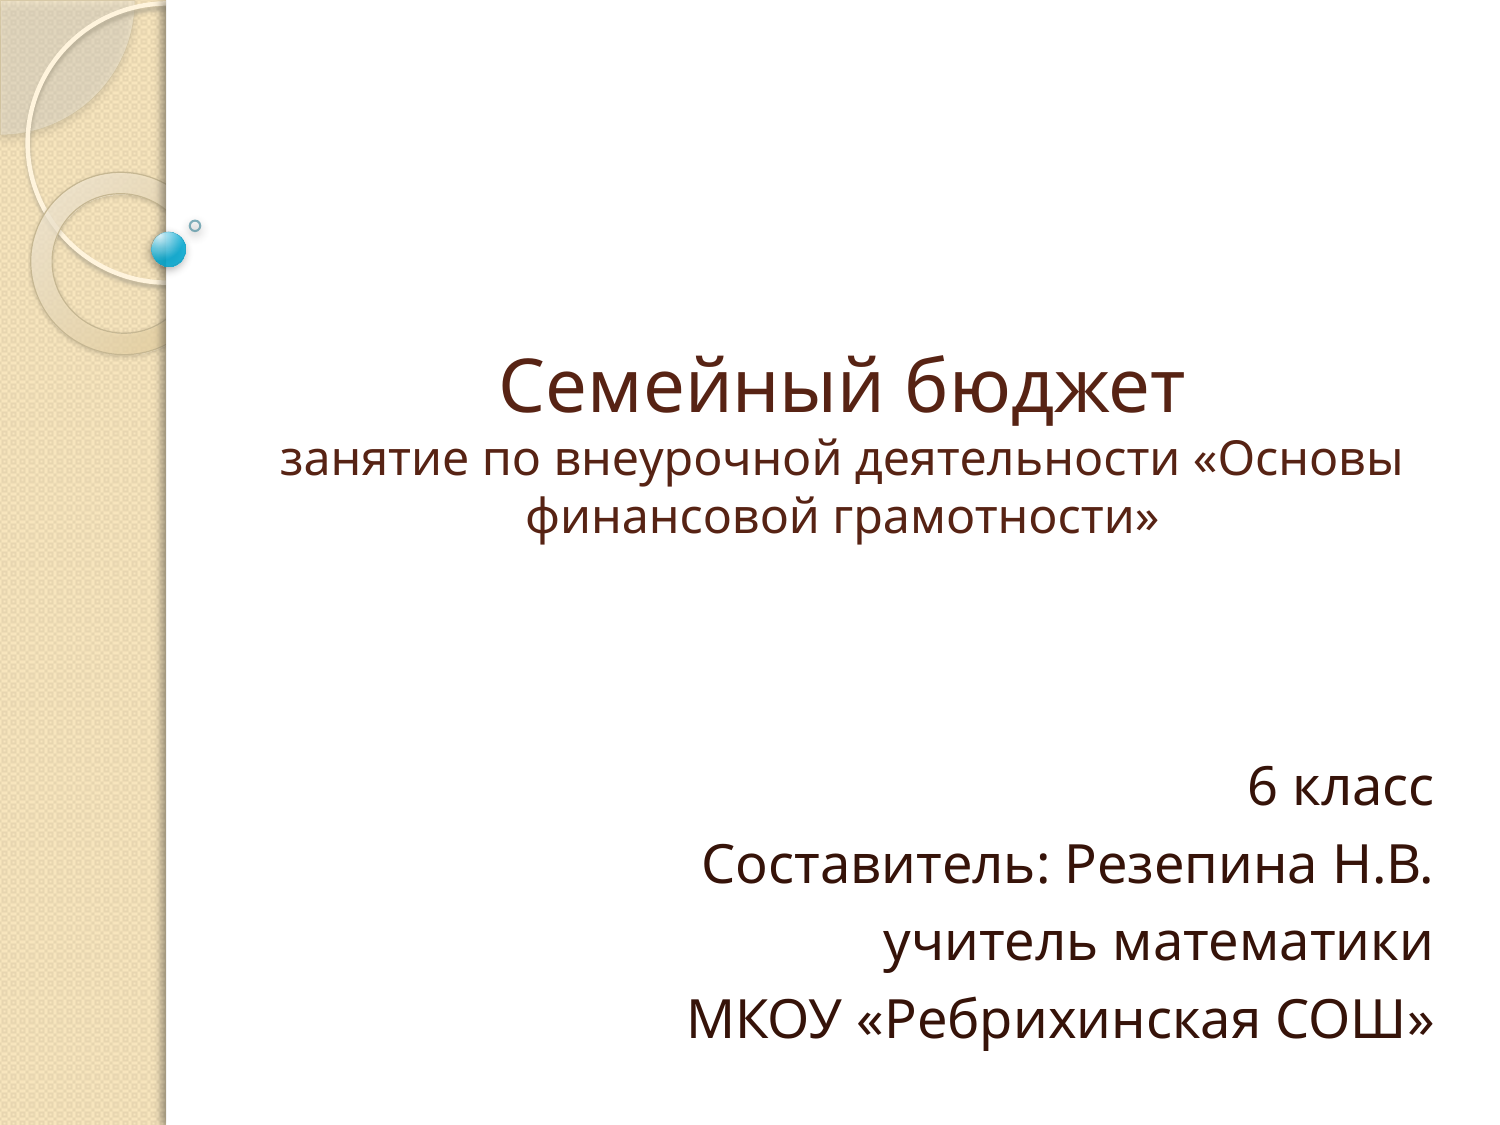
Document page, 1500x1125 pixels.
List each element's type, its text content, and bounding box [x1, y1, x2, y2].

title Семейный бюджет занятие по внеурочной деятельности «Основы финансовой грамотности» [234, 59, 1450, 551]
subtitle 6 класс Составитель: Резепина Н.В. учитель математики МКОУ «Ребрихинская СОШ» [234, 751, 1450, 1083]
